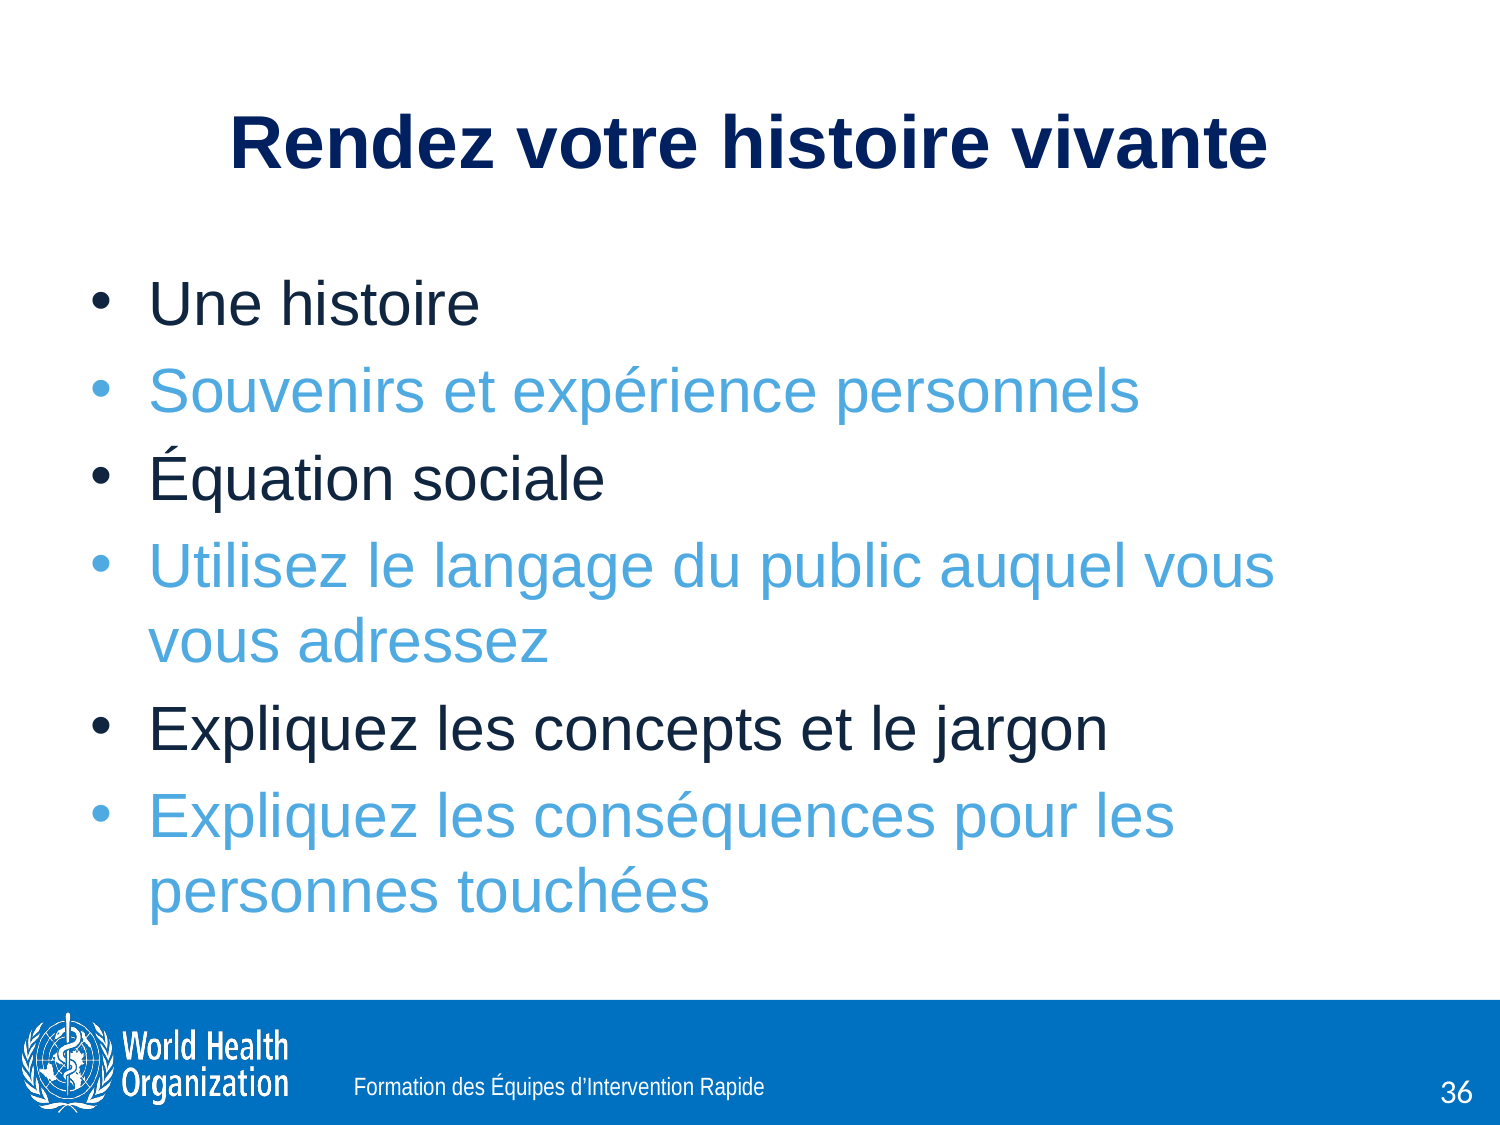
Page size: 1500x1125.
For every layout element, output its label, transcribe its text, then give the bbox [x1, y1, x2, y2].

picture [21, 1012, 288, 1113]
title Rendez votre histoire vivante [75, 45, 1425, 233]
list Une histoire Souvenirs et expérience personnels Équation sociale Utilisez le langage du public auquel vous vous adressez Expliquez les concepts et le jargon Expliquez les conséquences pour les personnes touchées [75, 255, 1425, 998]
